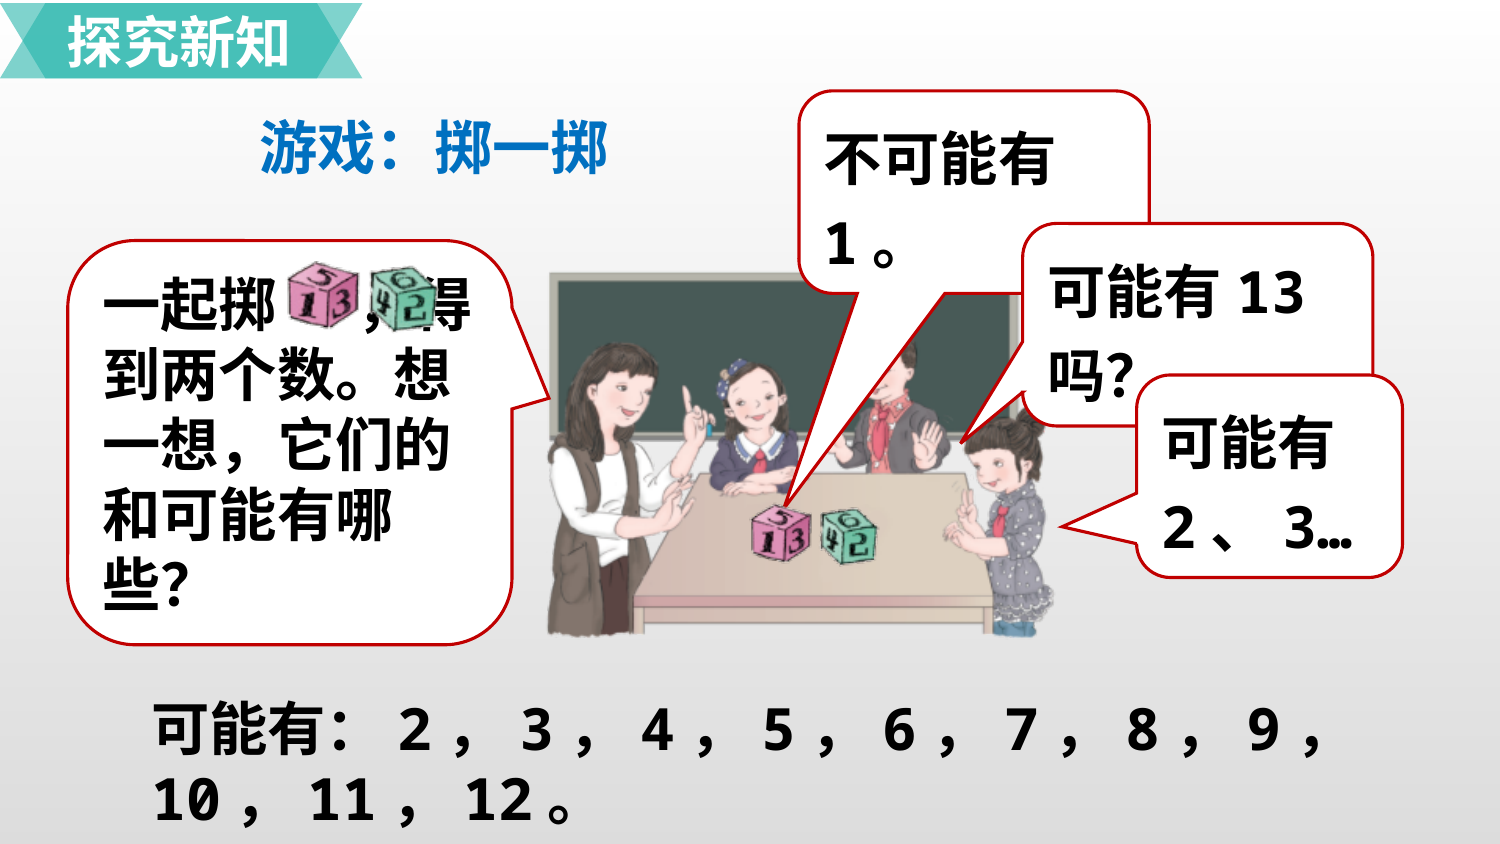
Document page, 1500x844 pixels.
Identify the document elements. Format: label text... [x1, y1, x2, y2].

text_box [0, 0, 363, 84]
picture [500, 240, 1071, 666]
text_box 游戏：掷一掷 [244, 76, 748, 216]
text_box 不可能有1。 [798, 90, 1150, 240]
text_box 可能有13吗？ [1027, 223, 1373, 426]
text_box 可能有2、3… [1071, 374, 1403, 578]
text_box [67, 240, 512, 650]
text_box 可能有：2，3，4，5，6，7，8，9，10，11，12。 [136, 685, 1401, 840]
